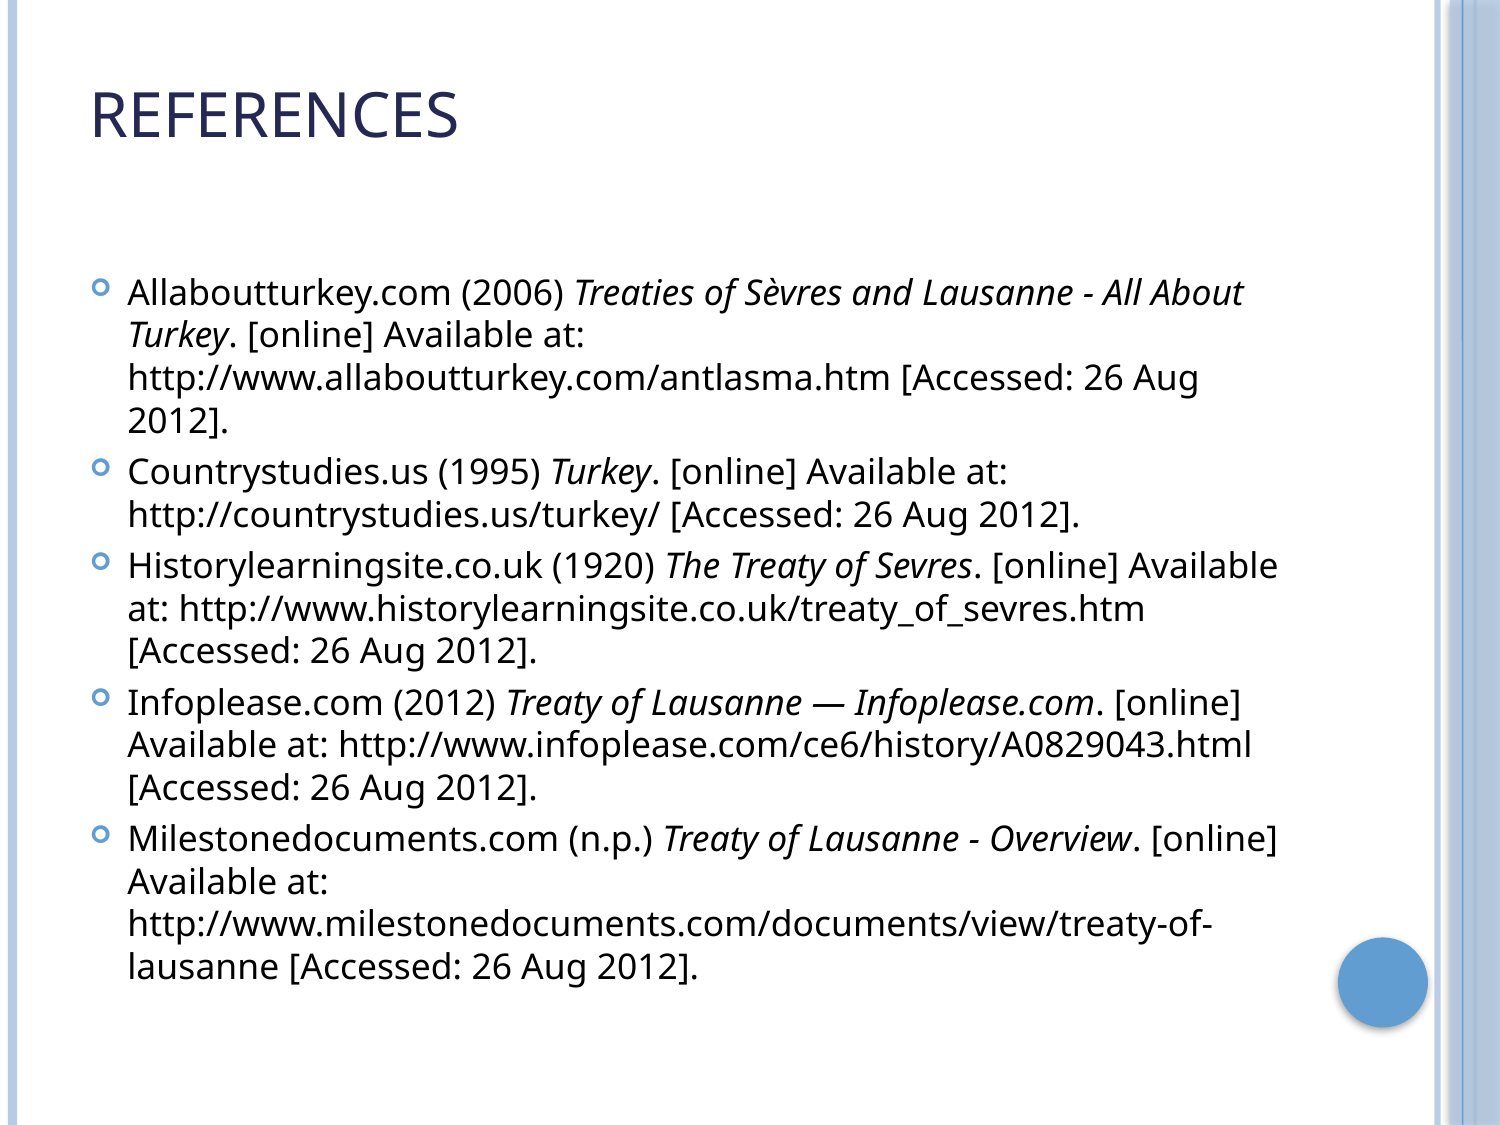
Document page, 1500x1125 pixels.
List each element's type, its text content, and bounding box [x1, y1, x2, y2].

title References [75, 45, 1300, 233]
list Allaboutturkey.com (2006) Treaties of Sèvres and Lausanne - All About Turkey. [online] Available at: http://www.allaboutturkey.com/antlasma.htm [Accessed: 26 Aug 2012]. Countrystudies.us (1995) Turkey. [online] Available at: http://countrystudies.us/turkey/ [Accessed: 26 Aug 2012]. Historylearningsite.co.uk (1920) The Treaty of Sevres. [online] Available at: http://www.historylearningsite.co.uk/treaty_of_sevres.htm [Accessed: 26 Aug 2012]. Infoplease.com (2012) Treaty of Lausanne — Infoplease.com. [online] Available at: http://www.infoplease.com/ce6/history/A0829043.html [Accessed: 26 Aug 2012]. Milestonedocuments.com (n.p.) Treaty of Lausanne - Overview. [online] Available at: http://www.milestonedocuments.com/documents/view/treaty-of-lausanne [Accessed: 26 Aug 2012]. [75, 262, 1300, 1062]
